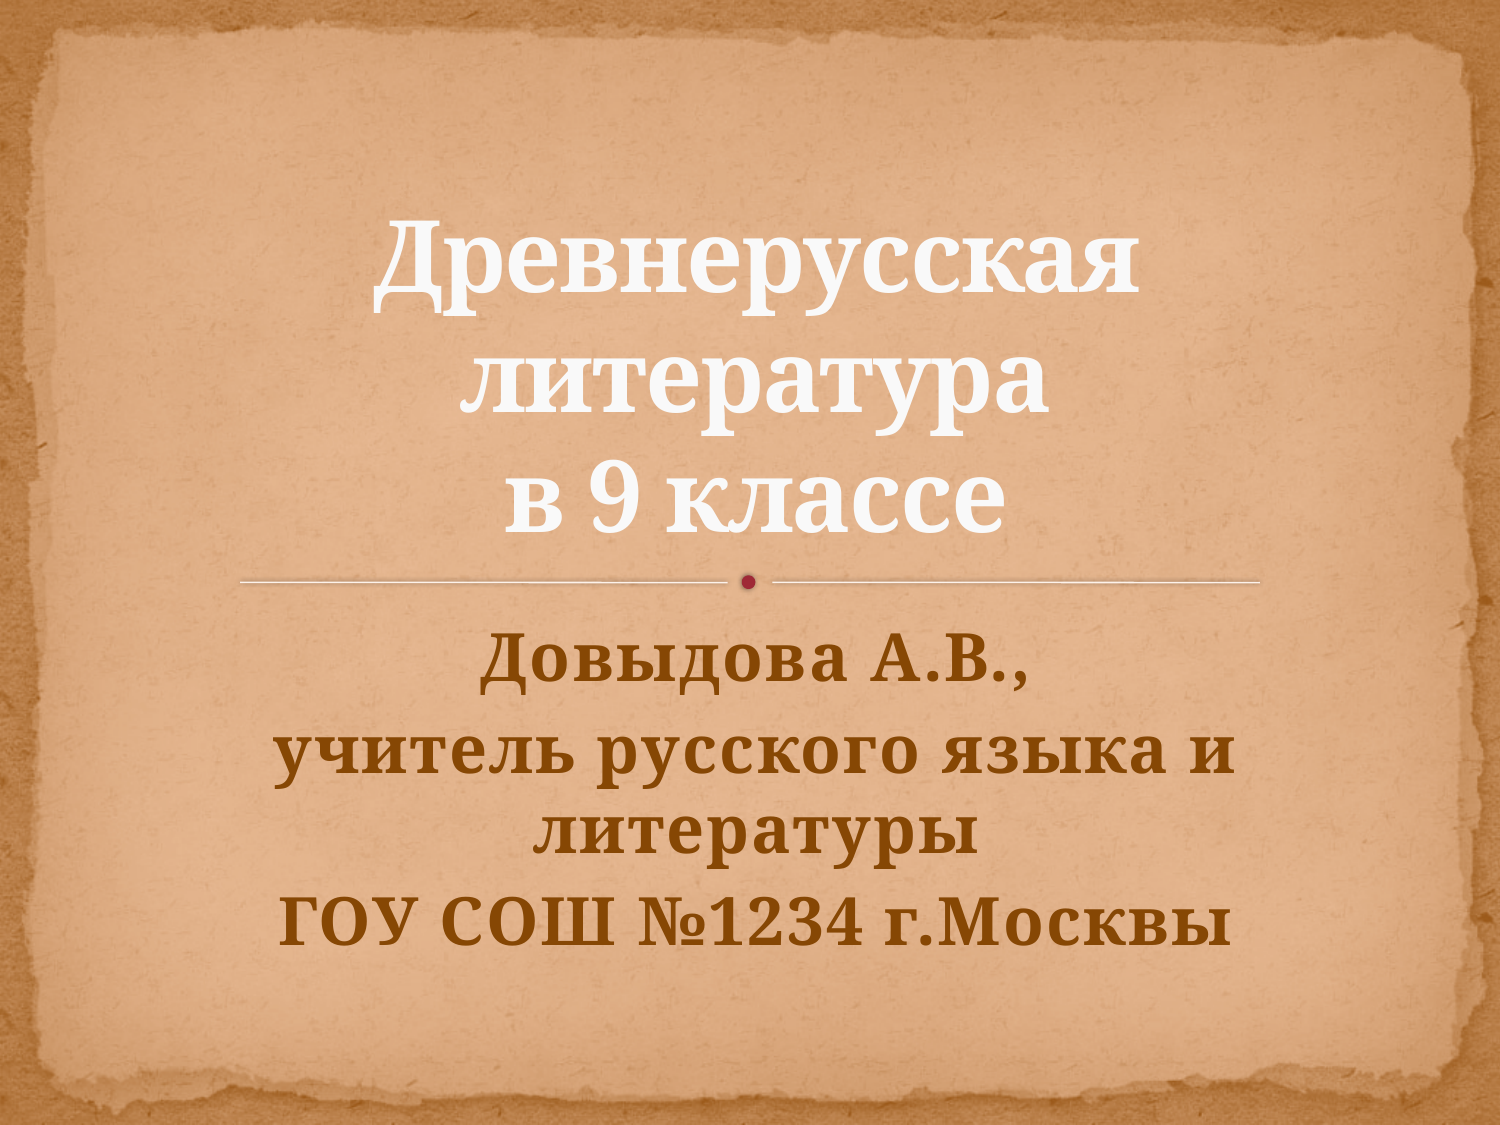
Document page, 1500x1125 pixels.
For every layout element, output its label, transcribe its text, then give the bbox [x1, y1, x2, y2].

subtitle Довыдова А.В., учитель русского языка и литературы ГОУ СОШ №1234 г.Москвы [75, 606, 1438, 926]
title Древнерусская литература в 9 классе [74, 235, 1438, 561]
